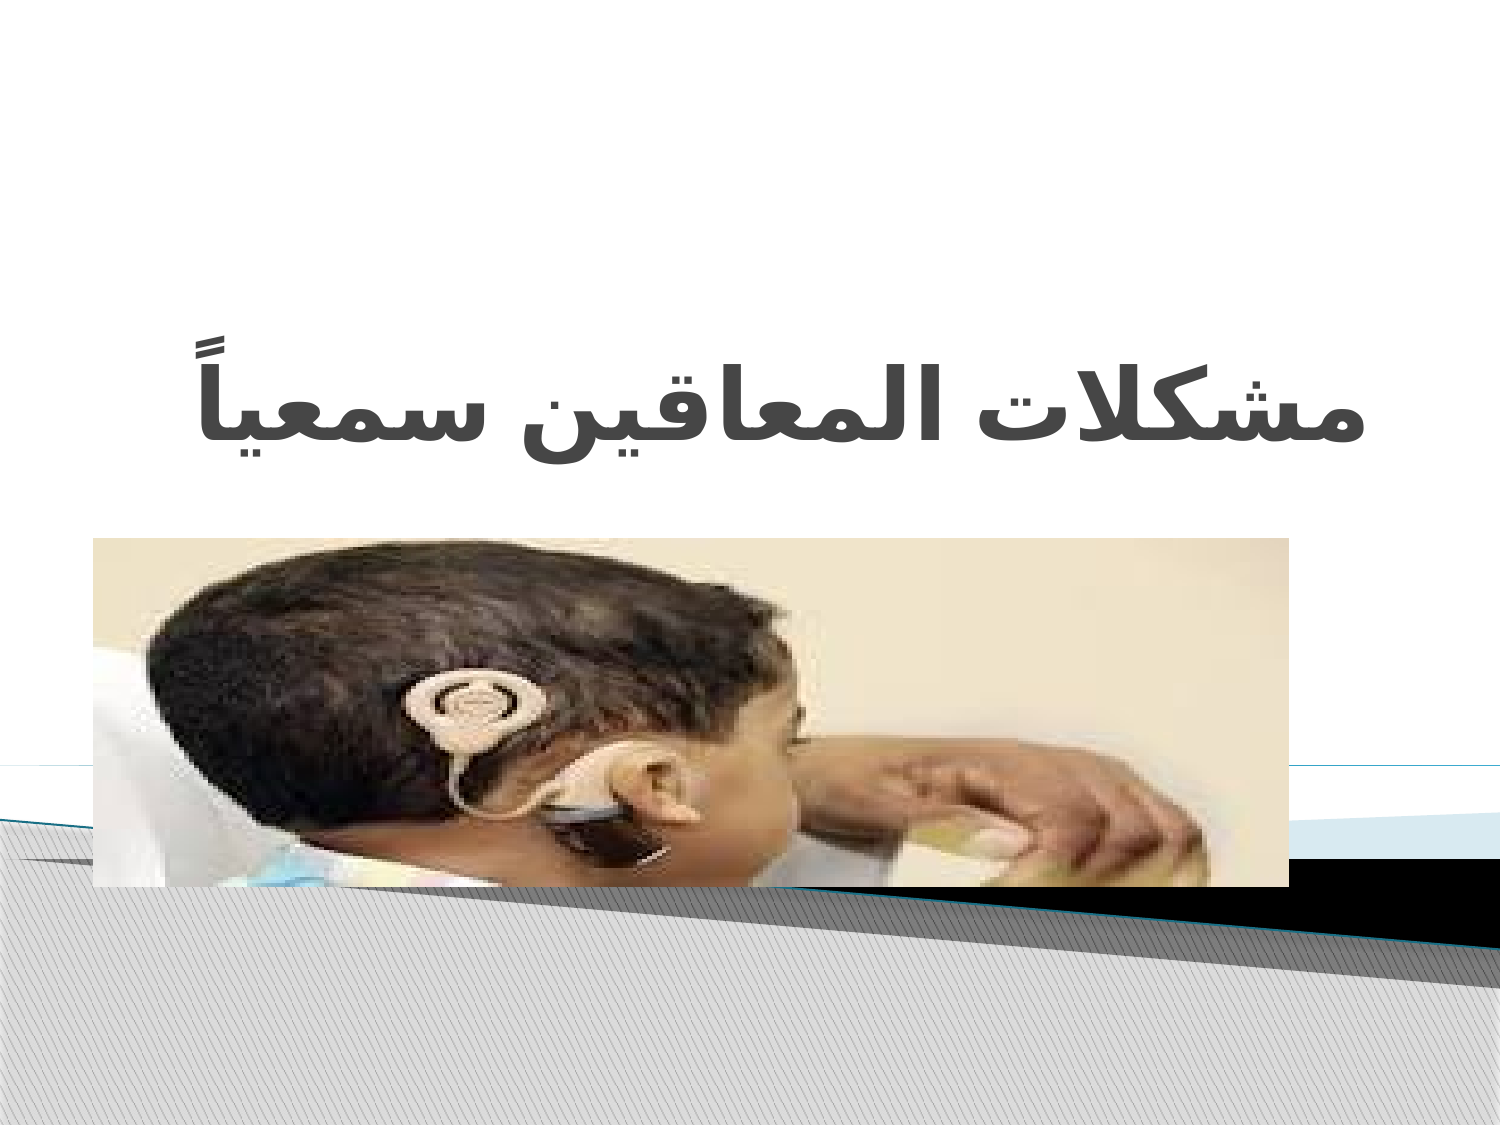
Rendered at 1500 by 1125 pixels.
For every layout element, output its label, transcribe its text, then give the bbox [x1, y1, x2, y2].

title مشكلات المعاقين سمعياً [112, 287, 1388, 588]
picture [0, 538, 1500, 989]
